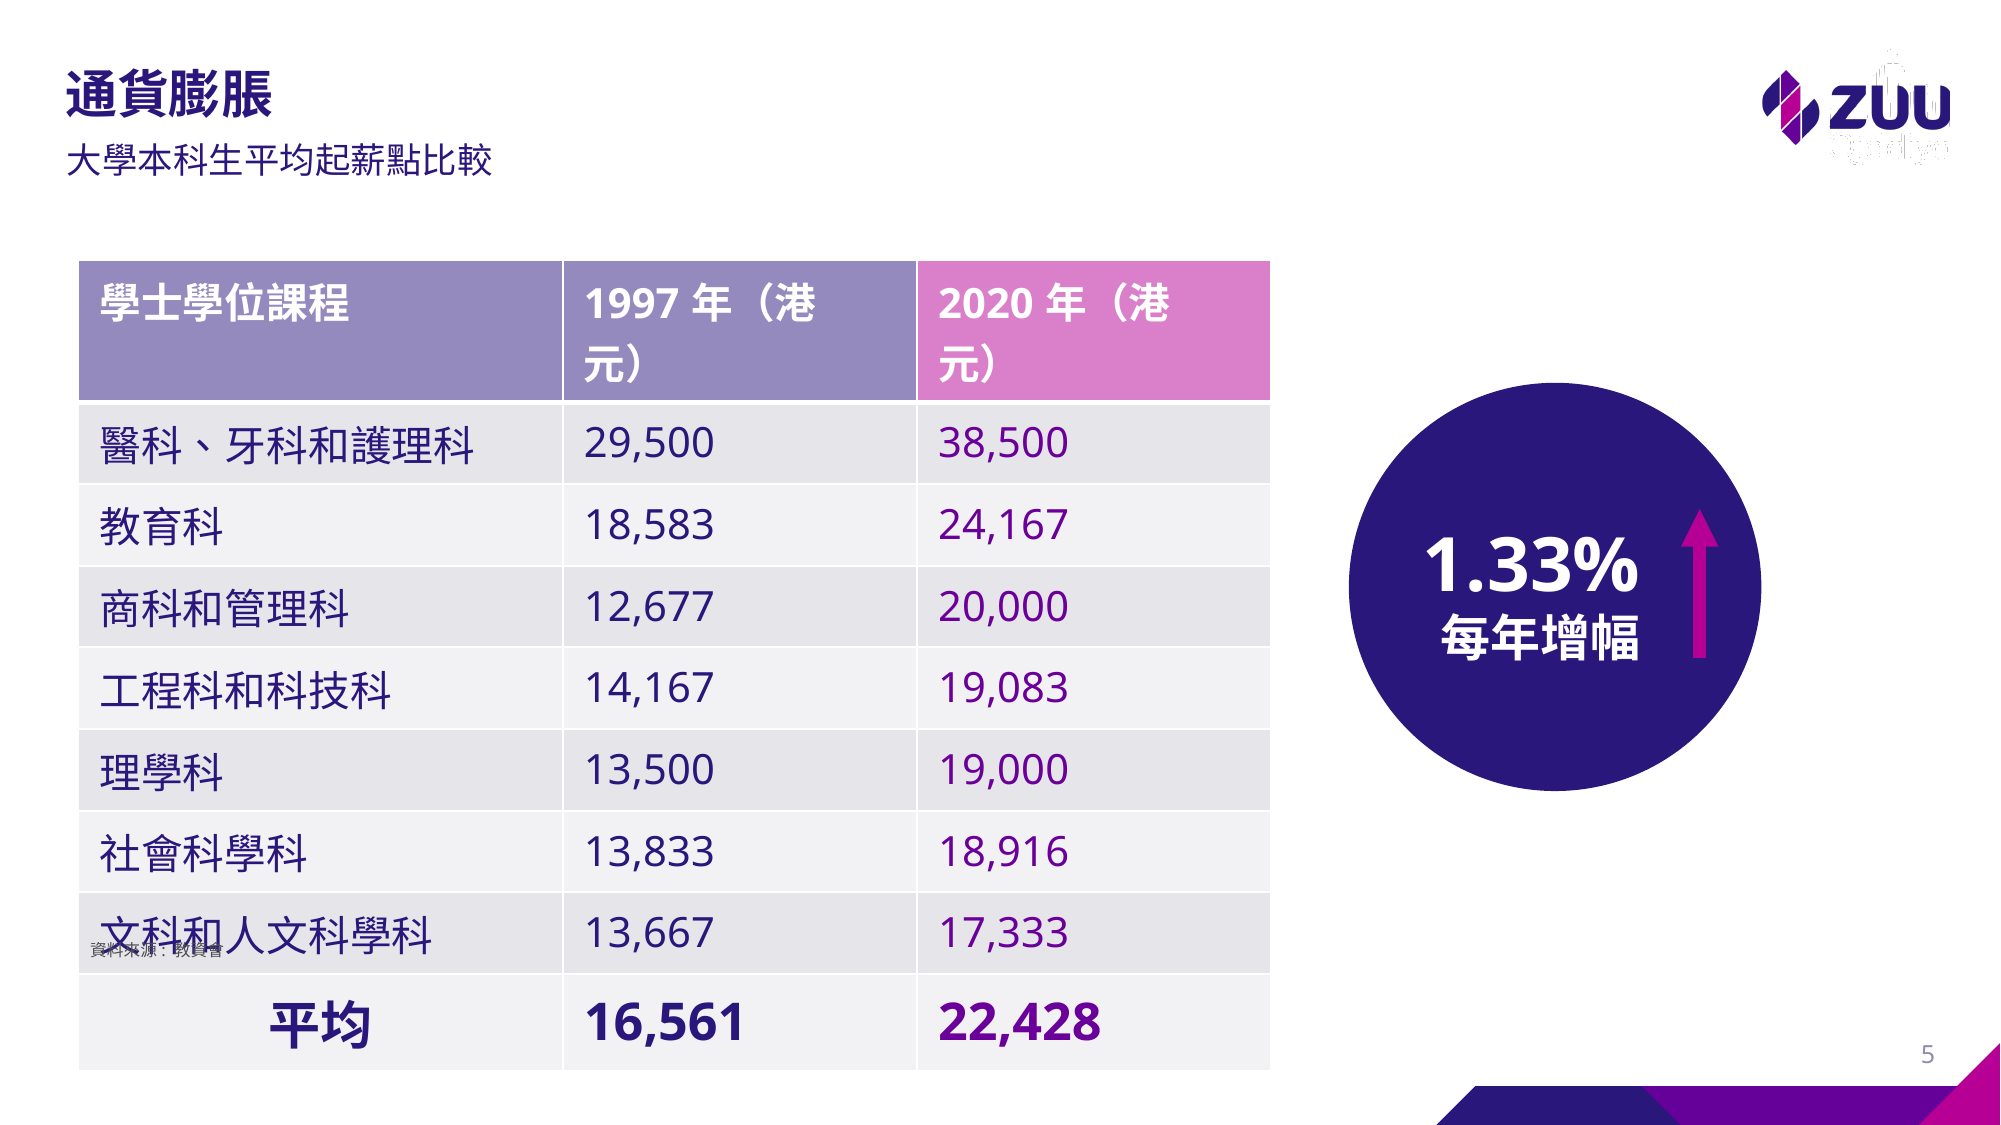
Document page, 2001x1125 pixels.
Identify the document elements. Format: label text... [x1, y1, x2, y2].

table_header 1997年（港元） [564, 261, 916, 400]
text_box 資料來源: 教資會 [75, 932, 239, 967]
table_cell 19,000 [918, 730, 1270, 810]
table_cell 13,500 [564, 730, 916, 810]
table_cell 醫科、牙科和護理科 [79, 405, 562, 483]
table_cell 商科和管理科 [79, 567, 562, 646]
table_cell 18,583 [564, 485, 916, 565]
table_cell 平均 [79, 975, 562, 1070]
table_cell 文科和人文科學科 [79, 893, 562, 973]
table_cell 13,667 [564, 893, 916, 973]
text_box 1.33% 每年增幅 [1407, 509, 1673, 674]
title 通貨膨脹 [50, 50, 1950, 145]
table_cell 19,083 [918, 648, 1270, 728]
table_header 學士學位課程 [79, 261, 562, 400]
subtitle 大學本科生平均起薪點比較 [52, 128, 1950, 197]
table_header 2020年（港元） [918, 261, 1270, 400]
table_cell 16,561 [564, 975, 916, 1070]
table_cell 20,000 [918, 567, 1270, 646]
table_cell 18,916 [918, 812, 1270, 891]
table_cell 38,500 [918, 405, 1270, 483]
table_cell 教育科 [79, 485, 562, 565]
table_cell 12,677 [564, 567, 916, 646]
table_cell 理學科 [79, 730, 562, 810]
table_cell 14,167 [564, 648, 916, 728]
table_cell 工程科和科技科 [79, 648, 562, 728]
table_cell 17,333 [918, 893, 1270, 973]
table_cell 13,833 [564, 812, 916, 891]
table_cell 24,167 [918, 485, 1270, 565]
text_box [1347, 381, 1763, 793]
table_cell 22,428 [918, 975, 1270, 1070]
table_cell 社會科學科 [79, 812, 562, 891]
slide_number 5 [1500, 1039, 1950, 1073]
table_cell 29,500 [564, 405, 916, 483]
